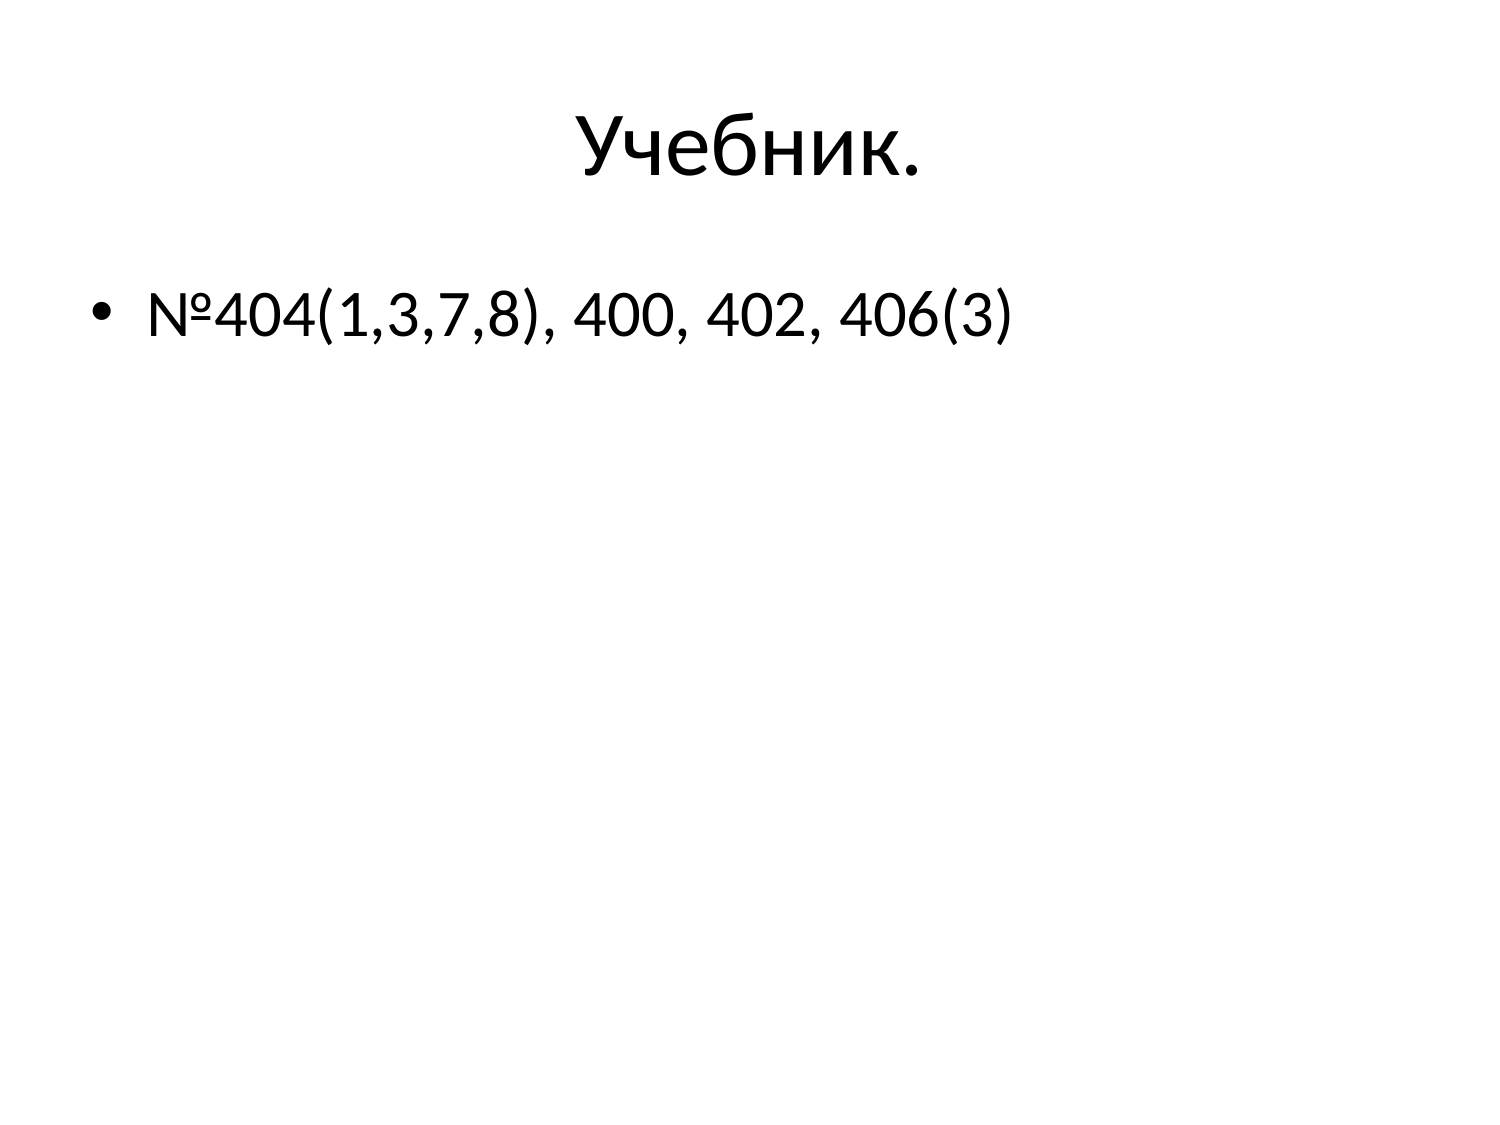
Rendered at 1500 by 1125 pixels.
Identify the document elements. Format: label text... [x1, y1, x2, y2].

list №404(1,3,7,8), 400, 402, 406(3) [75, 262, 1425, 1005]
title Учебник. [75, 45, 1425, 233]
